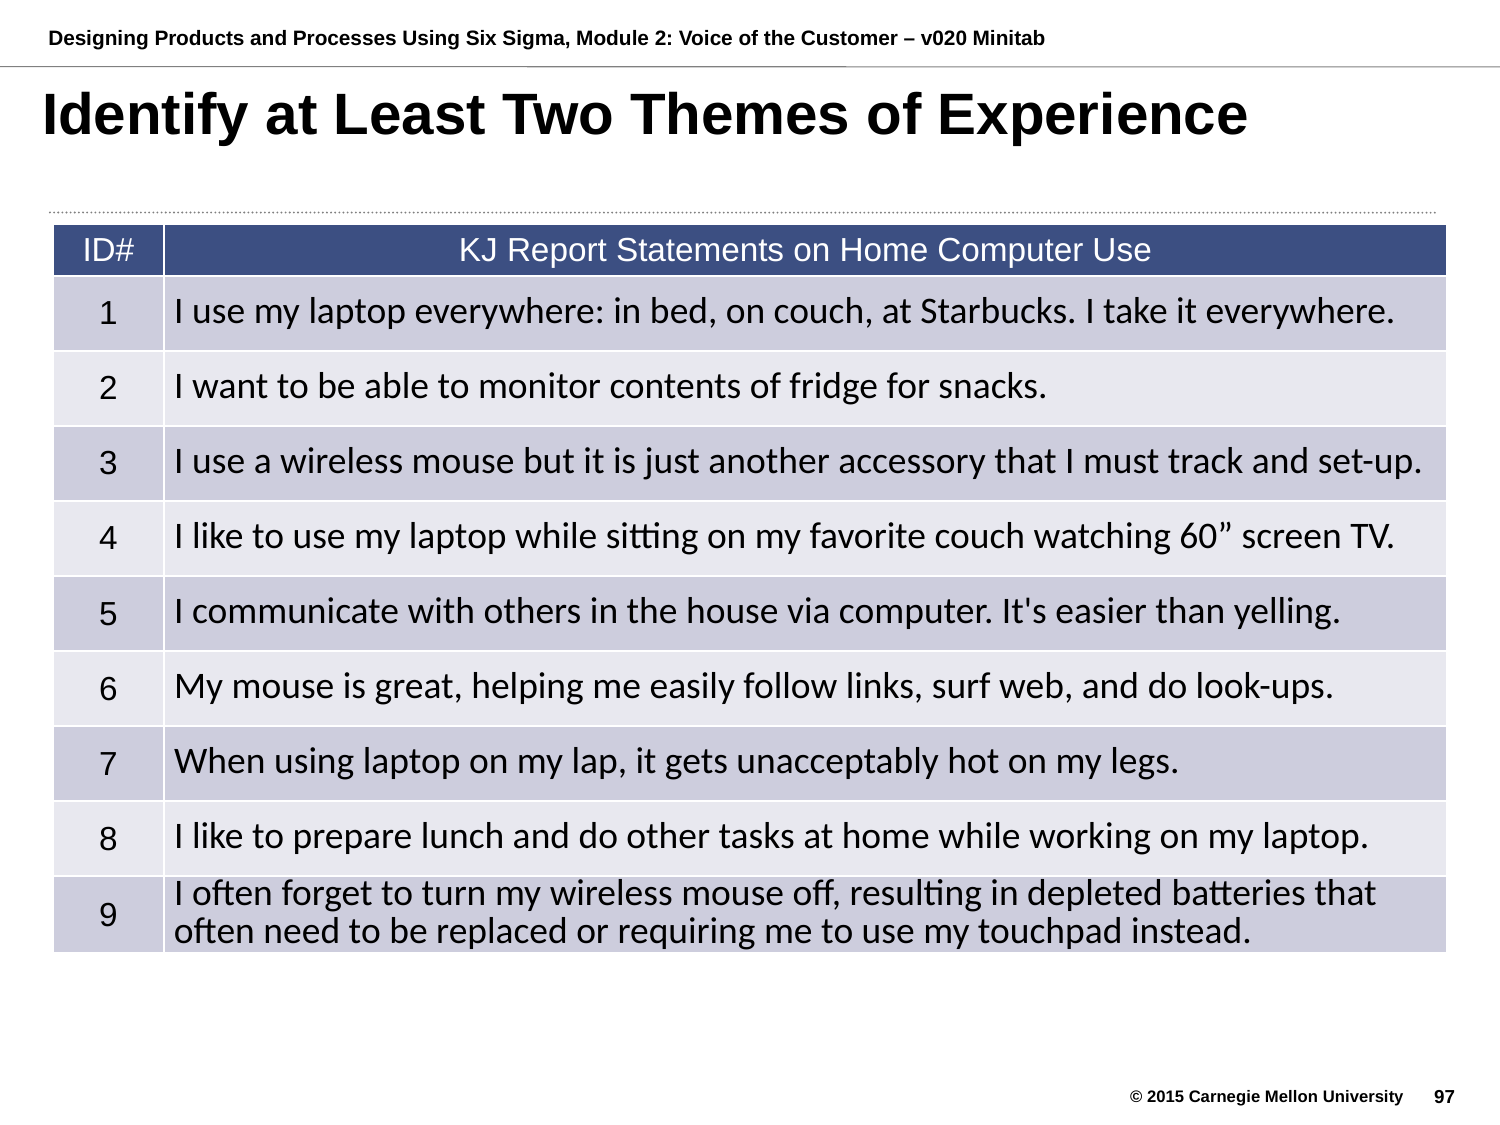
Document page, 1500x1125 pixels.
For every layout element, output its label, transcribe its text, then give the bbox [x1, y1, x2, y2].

table_cell I use a wireless mouse but it is just another accessory that I must track and set-up. [165, 427, 1446, 500]
table_cell I often forget to turn my wireless mouse off, resulting in depleted batteries that often need to be replaced or requiring me to use my touchpad instead. [165, 877, 1446, 952]
table_cell I use my laptop everywhere: in bed, on couch, at Starbucks. I take it everywhere. [165, 277, 1446, 350]
table_cell 9 [54, 877, 163, 952]
table_cell 3 [54, 427, 163, 500]
table_cell When using laptop on my lap, it gets unacceptably hot on my legs. [165, 727, 1446, 800]
table_cell 2 [54, 352, 163, 425]
title Identify at Least Two Themes of Experience [42, 89, 1438, 146]
table_cell 4 [54, 502, 163, 575]
table_cell I like to use my laptop while sitting on my favorite couch watching 60” screen TV. [165, 502, 1446, 575]
table_header KJ Report Statements on Home Computer Use [165, 225, 1446, 275]
table_cell 7 [54, 727, 163, 800]
table_header ID# [54, 225, 163, 275]
table_cell 1 [54, 277, 163, 350]
table_cell I communicate with others in the house via computer. It's easier than yelling. [165, 577, 1446, 650]
table_cell 5 [54, 577, 163, 650]
table_cell I want to be able to monitor contents of fridge for snacks. [165, 352, 1446, 425]
table_cell 6 [54, 652, 163, 725]
table_cell 8 [54, 802, 163, 875]
table_cell I like to prepare lunch and do other tasks at home while working on my laptop. [165, 802, 1446, 875]
table_cell My mouse is great, helping me easily follow links, surf web, and do look-ups. [165, 652, 1446, 725]
